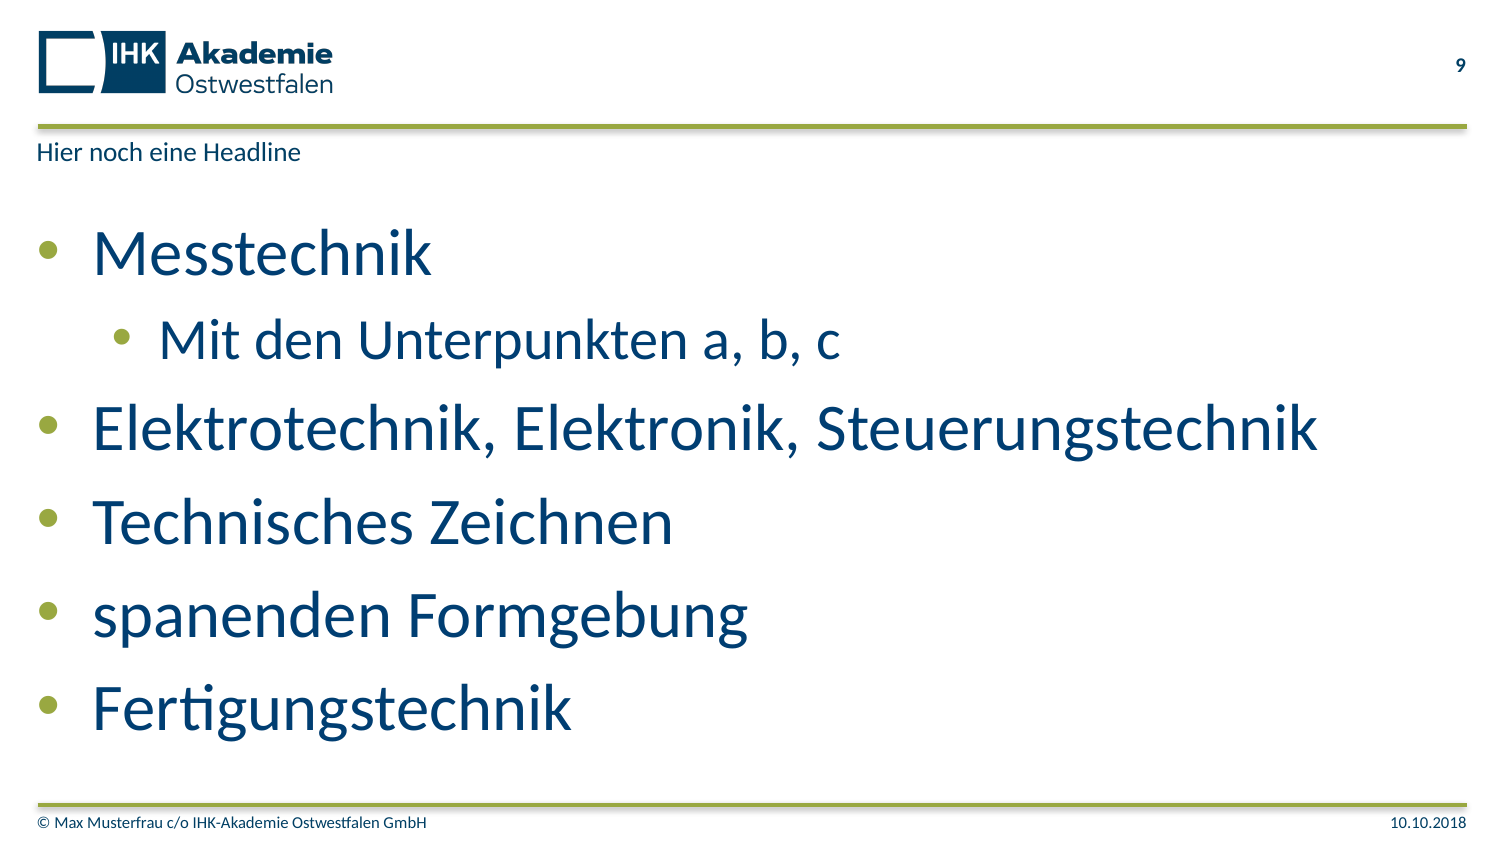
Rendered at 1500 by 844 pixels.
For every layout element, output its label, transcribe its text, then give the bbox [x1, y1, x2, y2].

slide_number 9 [1387, 40, 1466, 87]
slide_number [1360, 804, 1467, 836]
picture [33, 25, 352, 99]
footer © Max Musterfrau c/o IHK-Akademie Ostwestfalen GmbH [36, 804, 1182, 836]
title Hier noch eine Headline [36, 126, 1467, 175]
list Messtechnik Mit den Unterpunkten a, b, c Elektrotechnik, Elektronik, Steuerungstechnik Technisches Zeichnen spanenden Formgebung Fertigungstechnik [36, 209, 1467, 800]
